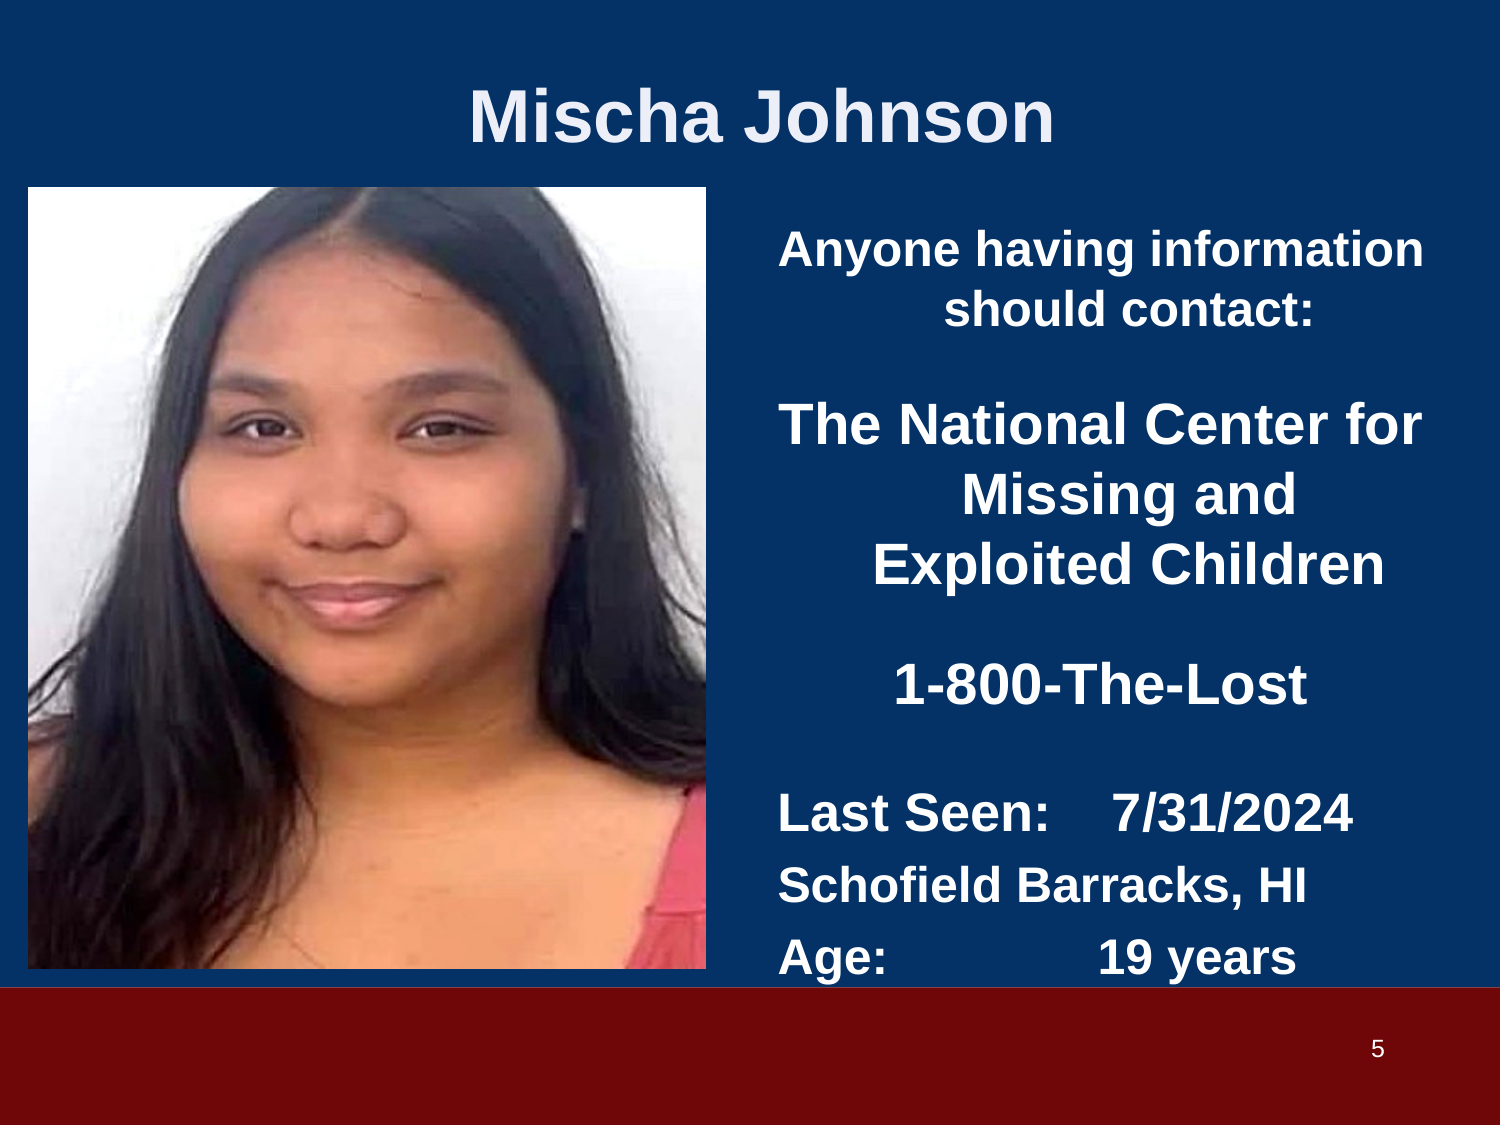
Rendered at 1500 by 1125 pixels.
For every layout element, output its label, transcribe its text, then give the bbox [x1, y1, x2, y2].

list Anyone having information should contact: The National Center for Missing and Exploited Children 1-800-The-Lost Last Seen: 7/31/2024 Schofield Barracks, HI Age: 19 years [762, 208, 1441, 990]
title Mischa Johnson [125, 37, 1400, 188]
slide_number 5 [1087, 1025, 1400, 1100]
picture [28, 187, 707, 969]
